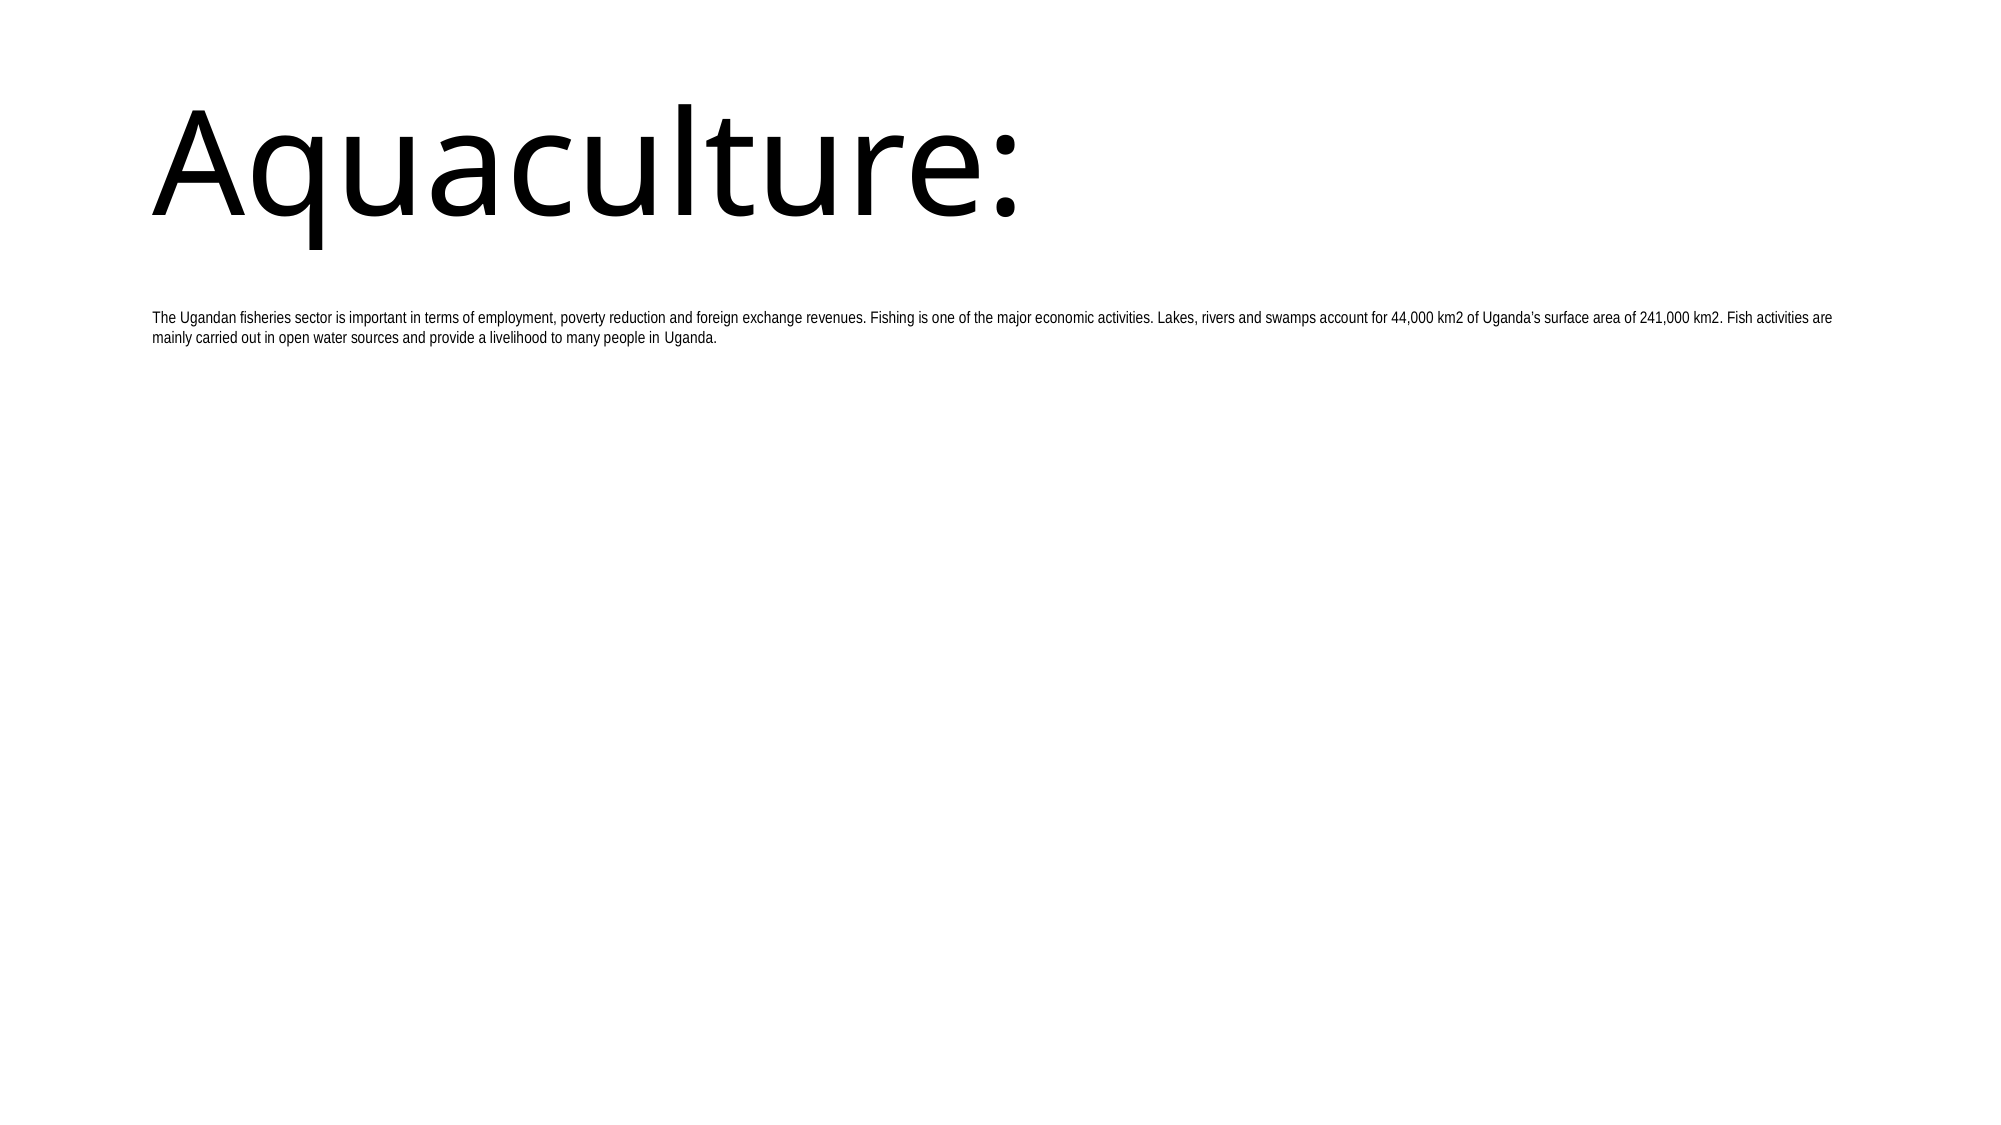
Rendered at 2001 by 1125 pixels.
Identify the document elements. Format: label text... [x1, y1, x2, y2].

title Aquaculture: [137, 59, 1863, 278]
list The Ugandan fisheries sector is important in terms of employment, poverty reduction and foreign exchange revenues. Fishing is one of the major economic activities. Lakes, rivers and swamps account for 44,000 km2 of Uganda’s surface area of 241,000 km2. Fish activities are mainly carried out in open water sources and provide a livelihood to many people in Uganda. [137, 299, 1863, 1014]
